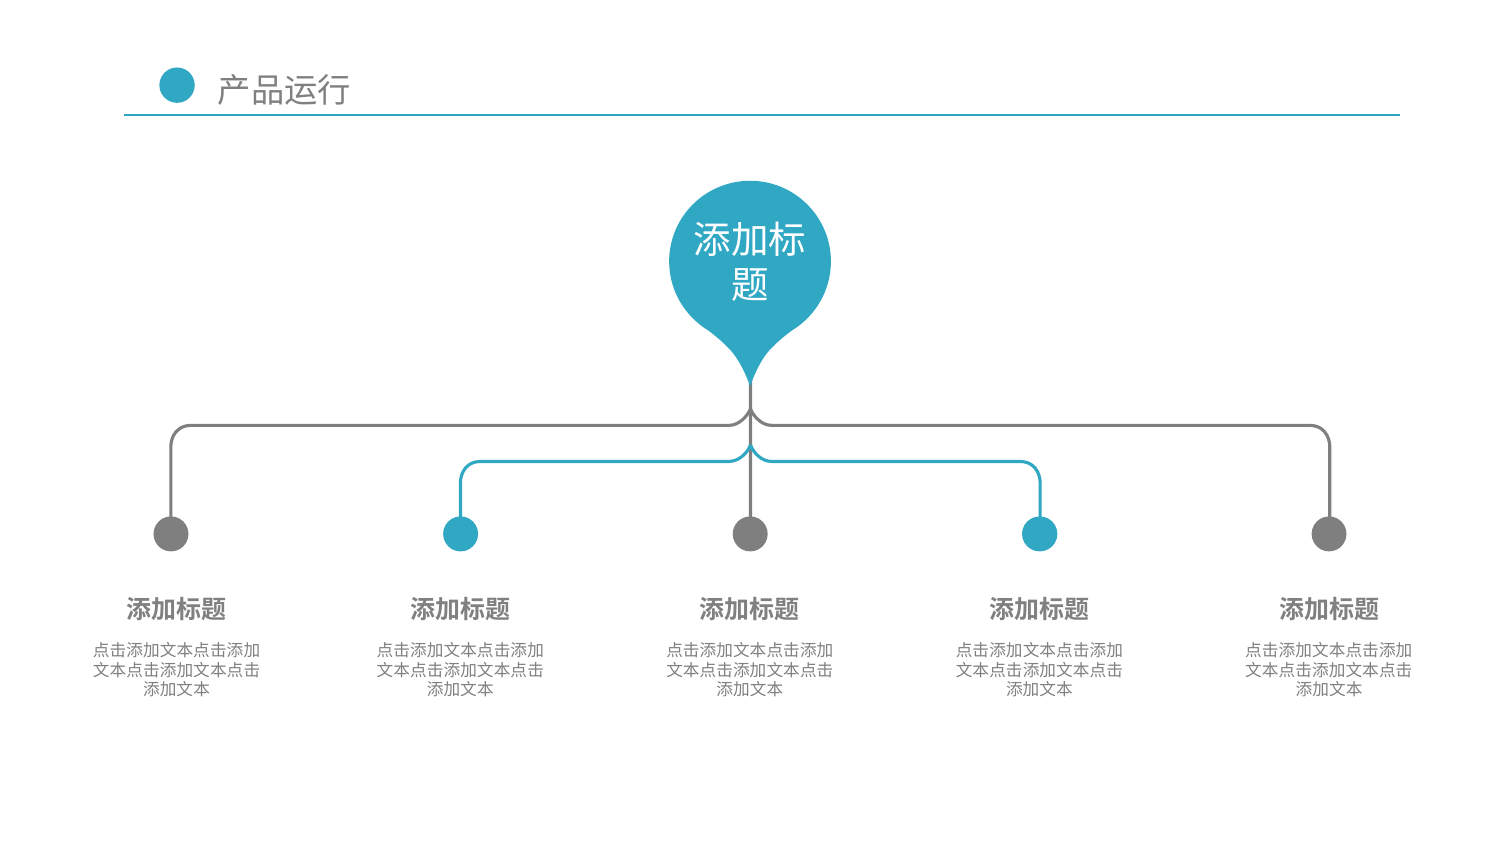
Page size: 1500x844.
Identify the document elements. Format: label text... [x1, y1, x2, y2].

text_box 添加标题 [1228, 571, 1430, 631]
text_box 添加标题 [669, 180, 831, 387]
text_box 点击添加文本点击添加文本点击添加文本点击添加文本 [649, 631, 851, 707]
text_box [750, 408, 1330, 518]
text_box [443, 516, 479, 552]
text_box 添加标题 [359, 571, 562, 631]
text_box 点击添加文本点击添加文本点击添加文本点击添加文本 [938, 631, 1141, 707]
text_box 添加标题 [938, 571, 1141, 631]
text_box 添加标题 [76, 571, 278, 631]
text_box [732, 516, 768, 552]
text_box 添加标题 [649, 571, 851, 631]
text_box [170, 408, 750, 518]
text_box [153, 516, 189, 552]
text_box [1022, 516, 1058, 552]
text_box 点击添加文本点击添加文本点击添加文本点击添加文本 [76, 631, 278, 707]
text_box [750, 444, 1041, 518]
text_box 点击添加文本点击添加文本点击添加文本点击添加文本 [359, 631, 562, 707]
text_box [1311, 516, 1347, 552]
text_box [460, 445, 750, 518]
text_box 点击添加文本点击添加文本点击添加文本点击添加文本 [1228, 631, 1430, 707]
